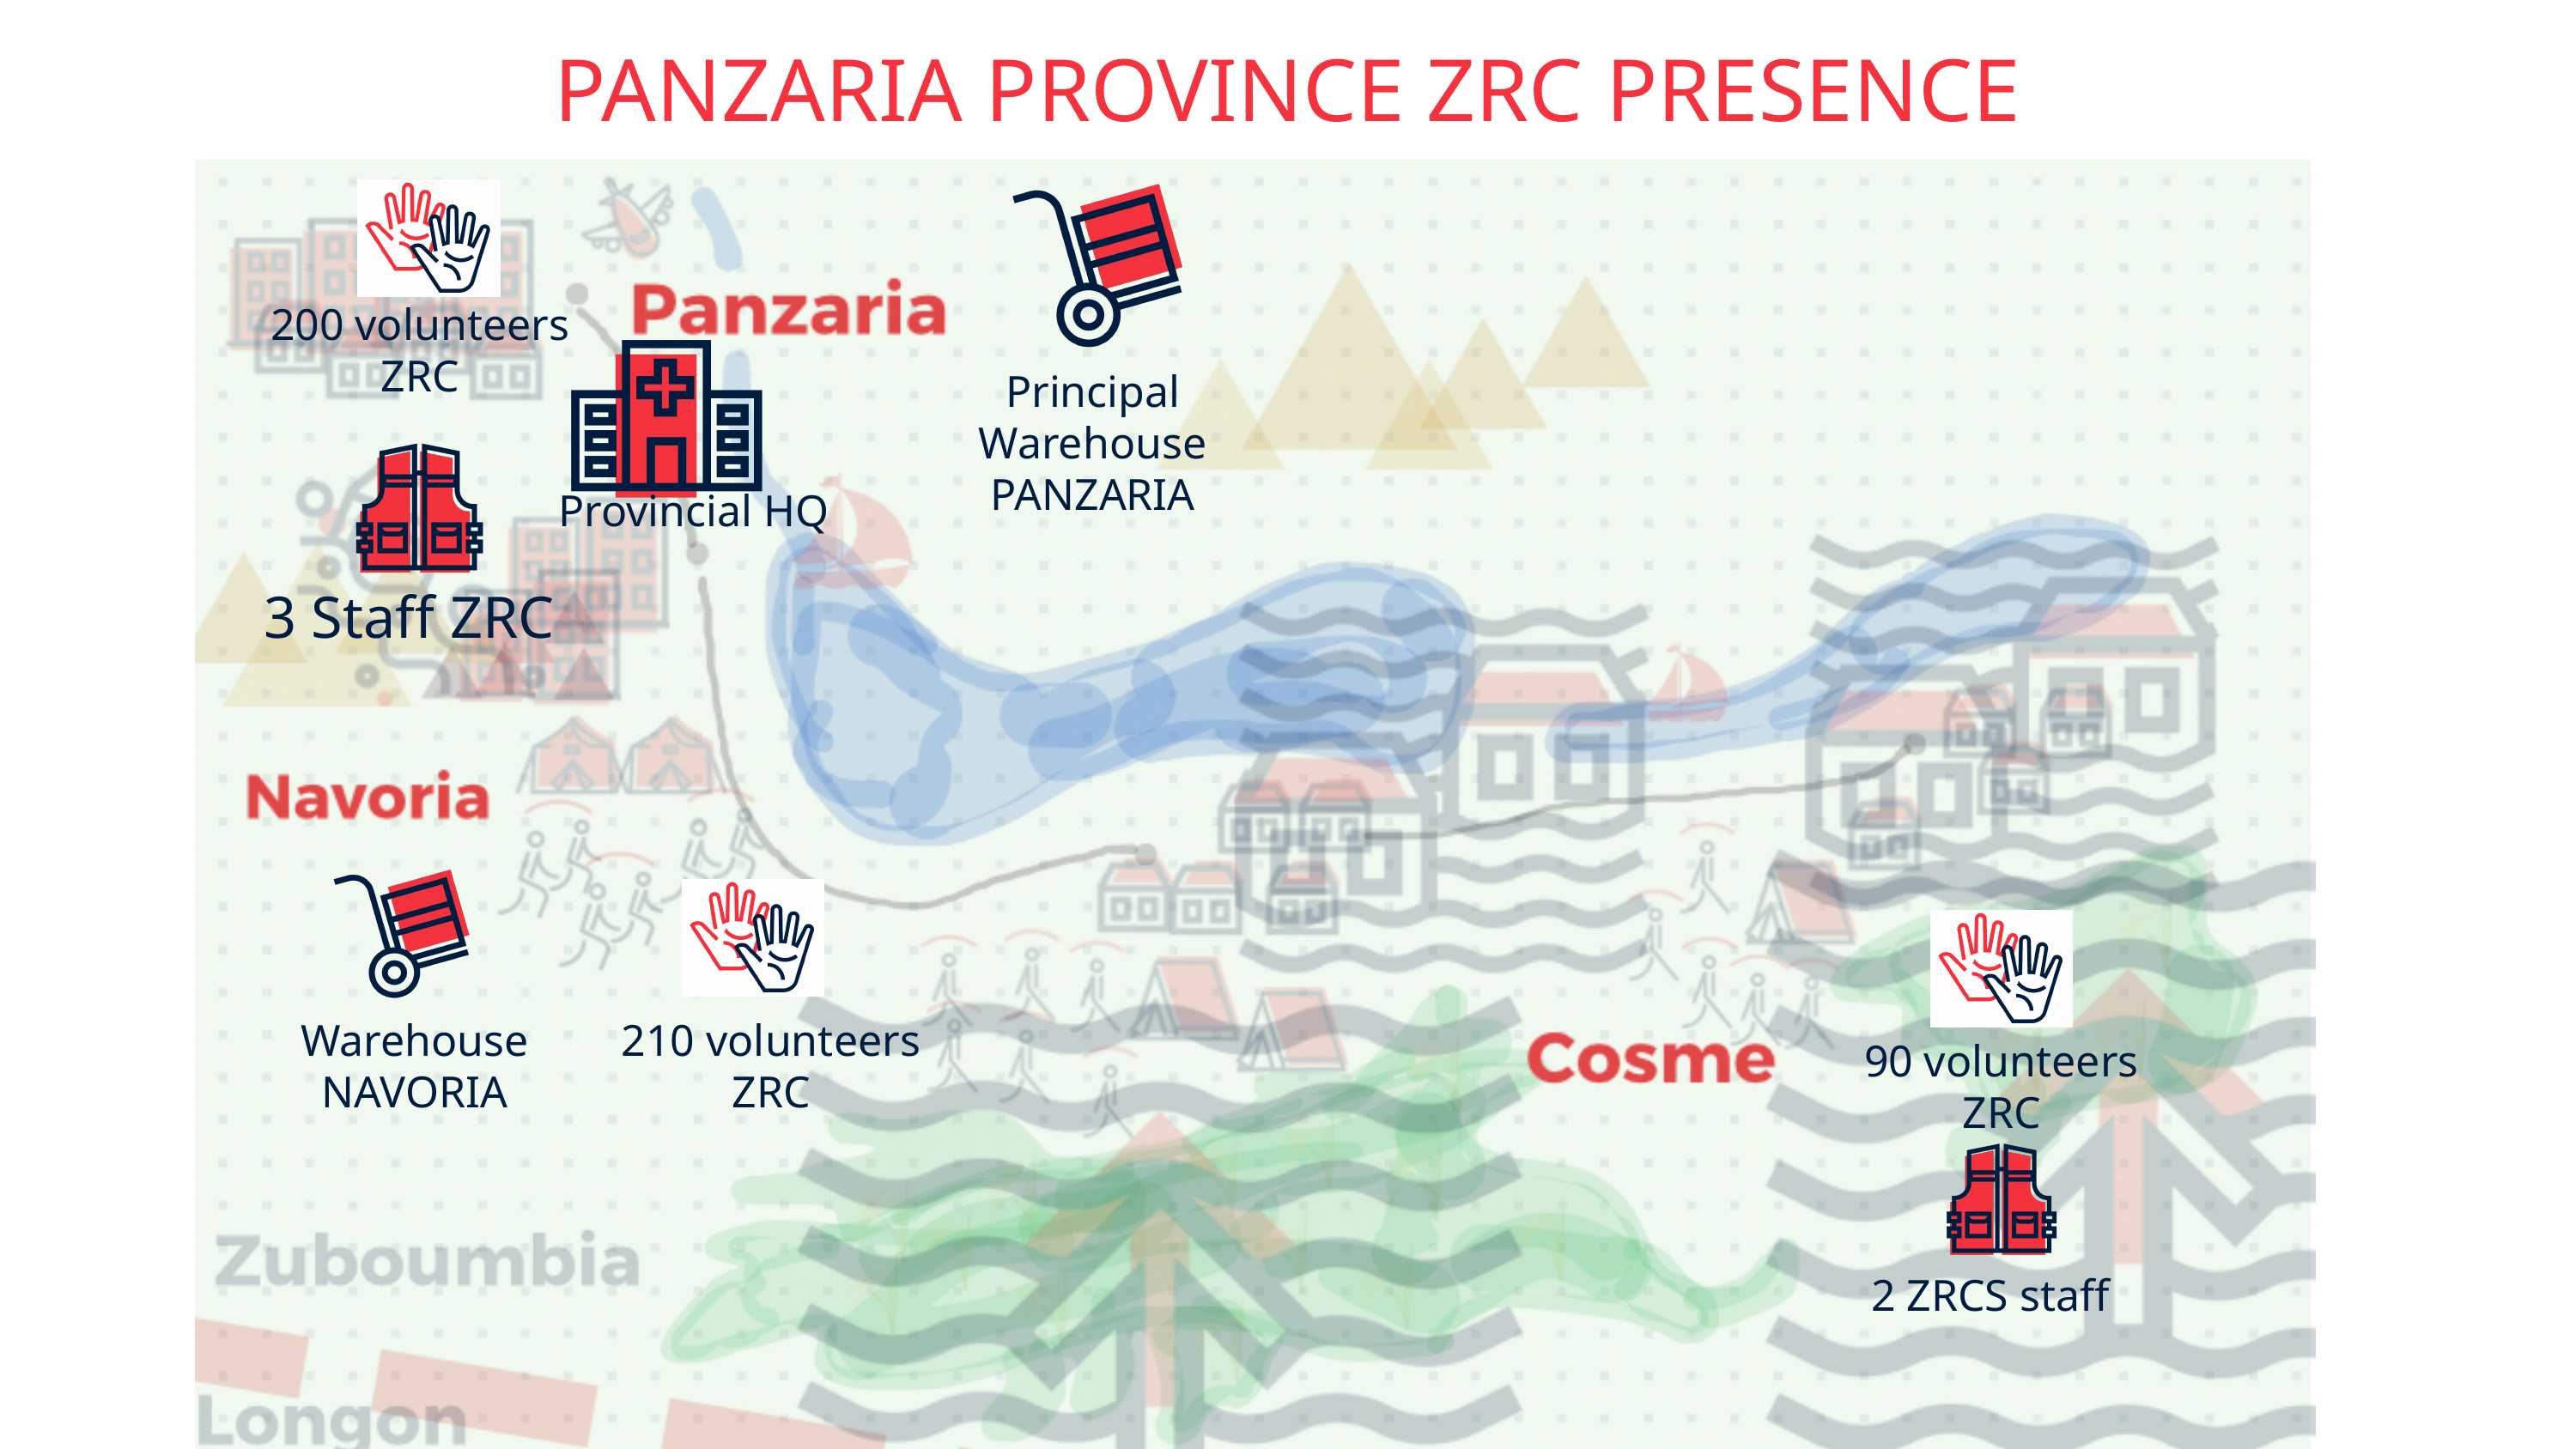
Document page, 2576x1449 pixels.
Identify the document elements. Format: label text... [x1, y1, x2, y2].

picture [195, 146, 2316, 1449]
text_box PANZARIA PROVINCE ZRC PRESENCE [240, 29, 2336, 146]
